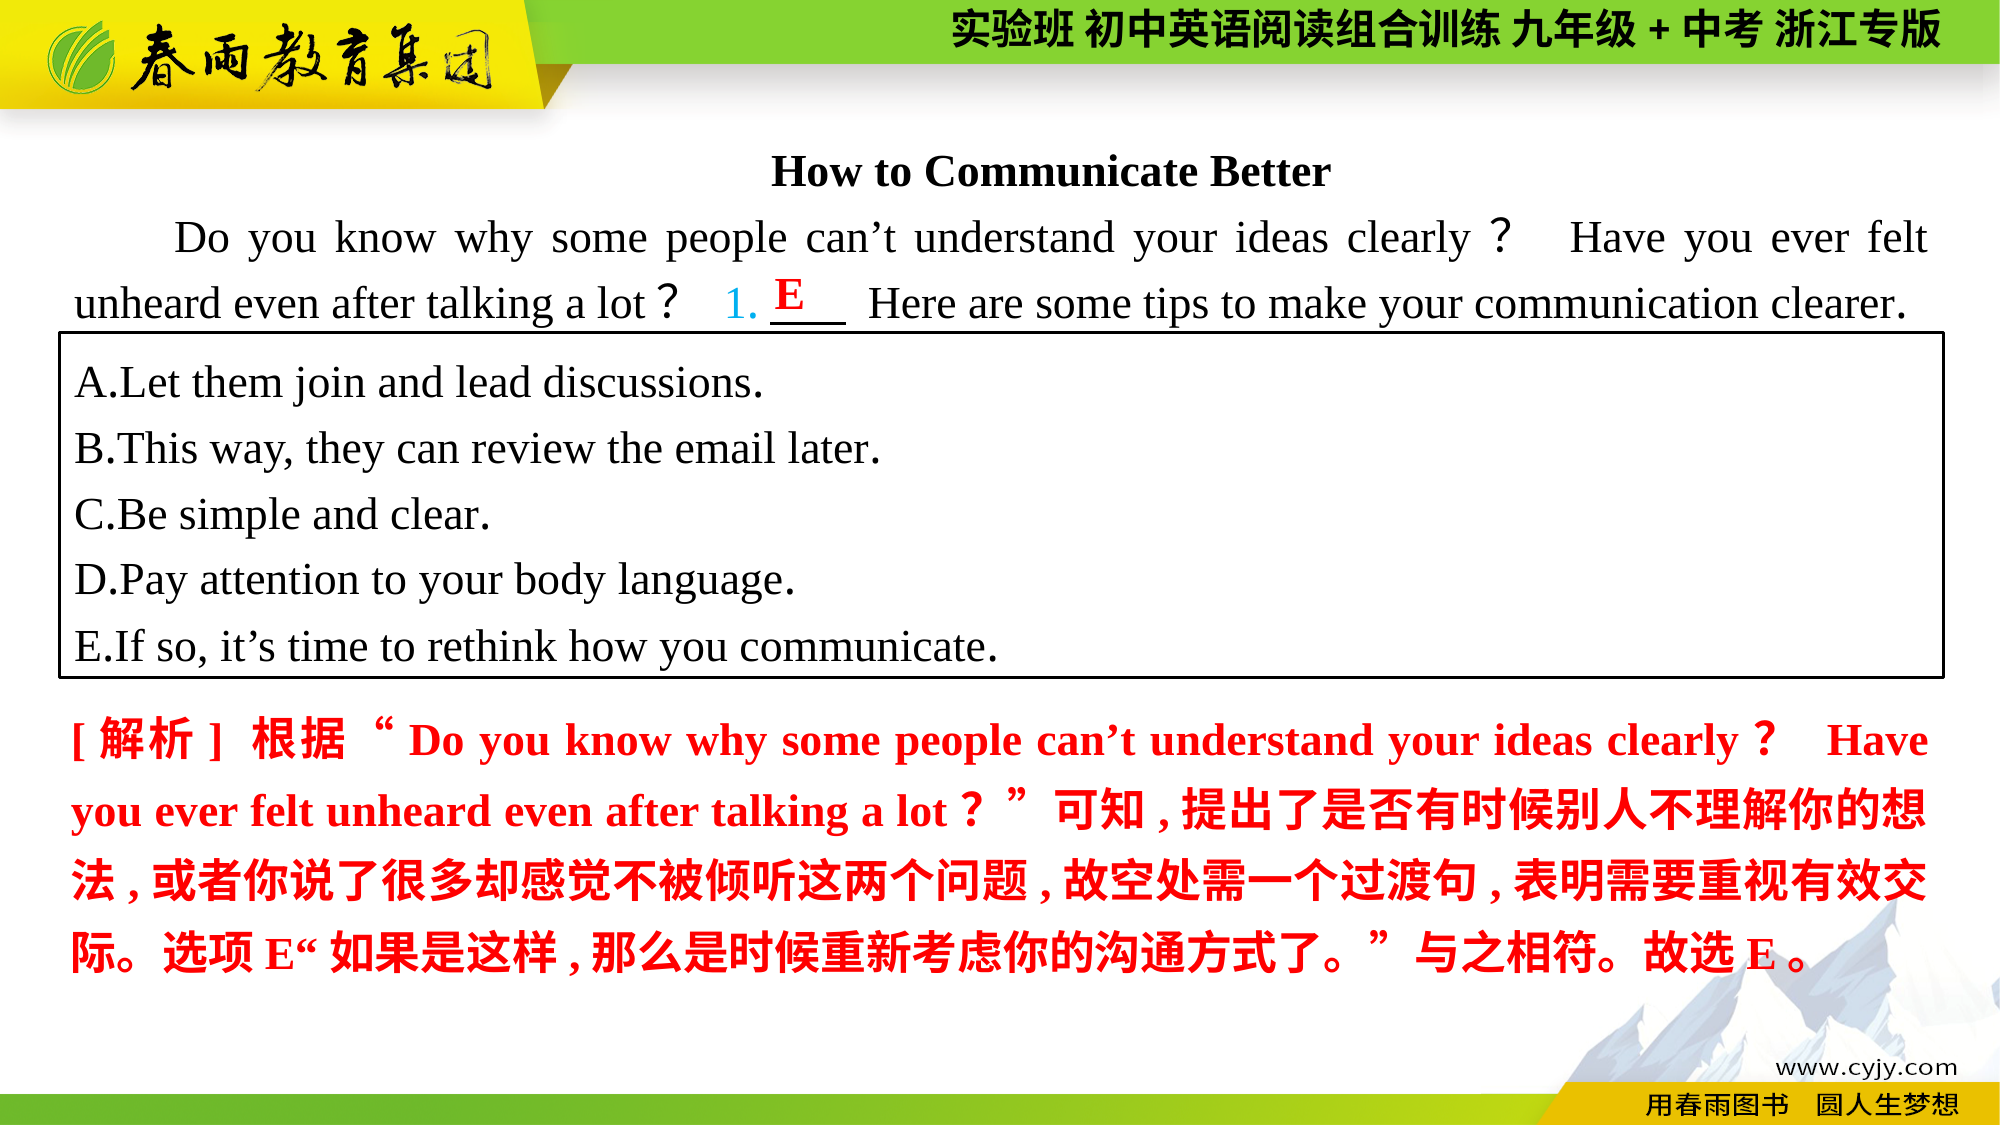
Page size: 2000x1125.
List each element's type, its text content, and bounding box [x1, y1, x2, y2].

text_box [解析] 根据“Do you know why some people can’t understand your ideas clearly？ Have you ever felt unheard even after talking a lot？”可知,提出了是否有时候别人不理解你的想法,或者你说了很多却感觉不被倾听这两个问题,故空处需一个过渡句,表明需要重视有效交际。选项E“如果是这样,那么是时候重新考虑你的沟通方式了。”与之相符。故选E。 [56, 685, 1944, 986]
picture [0, 0, 2000, 1125]
text_box A.Let them join and lead discussions. B.This way, they can review the email later. C.Be simple and clear. D.Pay attention to your body language. E.If so, it’s time to rethink how you communicate. [59, 332, 1944, 678]
text_box E [759, 256, 820, 327]
list How to Communicate Better Do you know why some people can’t understand your ideas clearly？ Have you ever felt unheard even after talking a lot？ 1. Here are some tips to make your communication clearer. [59, 122, 1944, 332]
